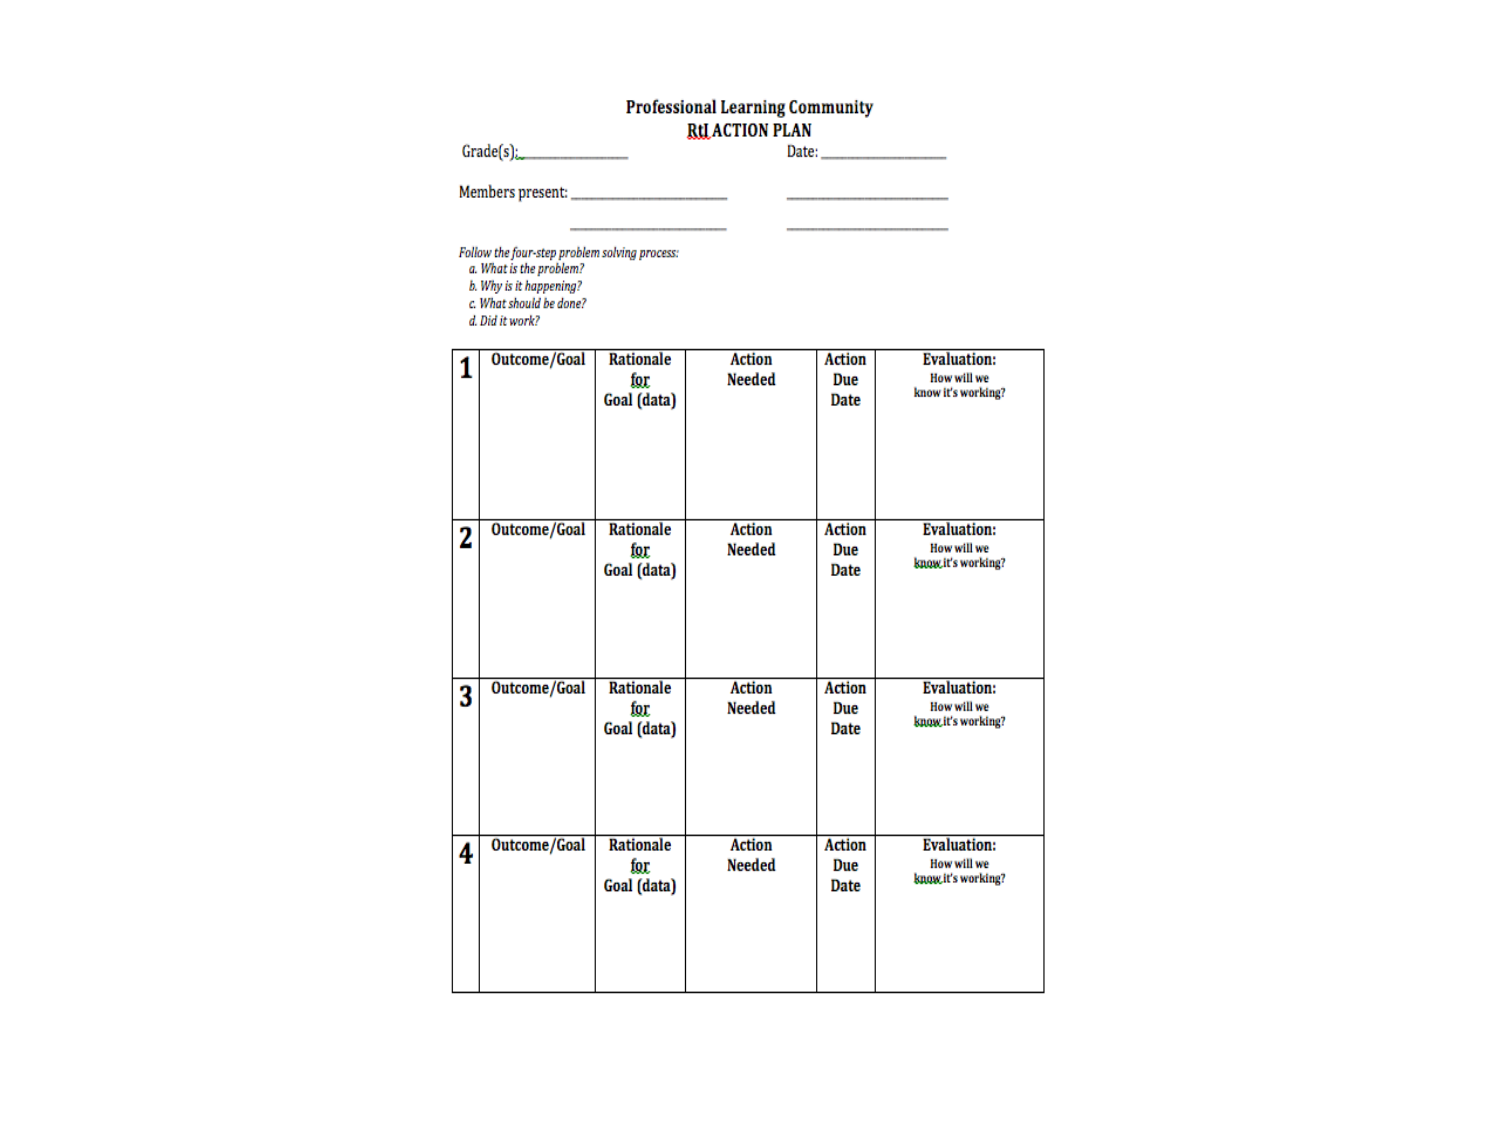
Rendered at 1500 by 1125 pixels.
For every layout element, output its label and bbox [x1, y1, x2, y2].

list [74, 83, 1426, 1006]
